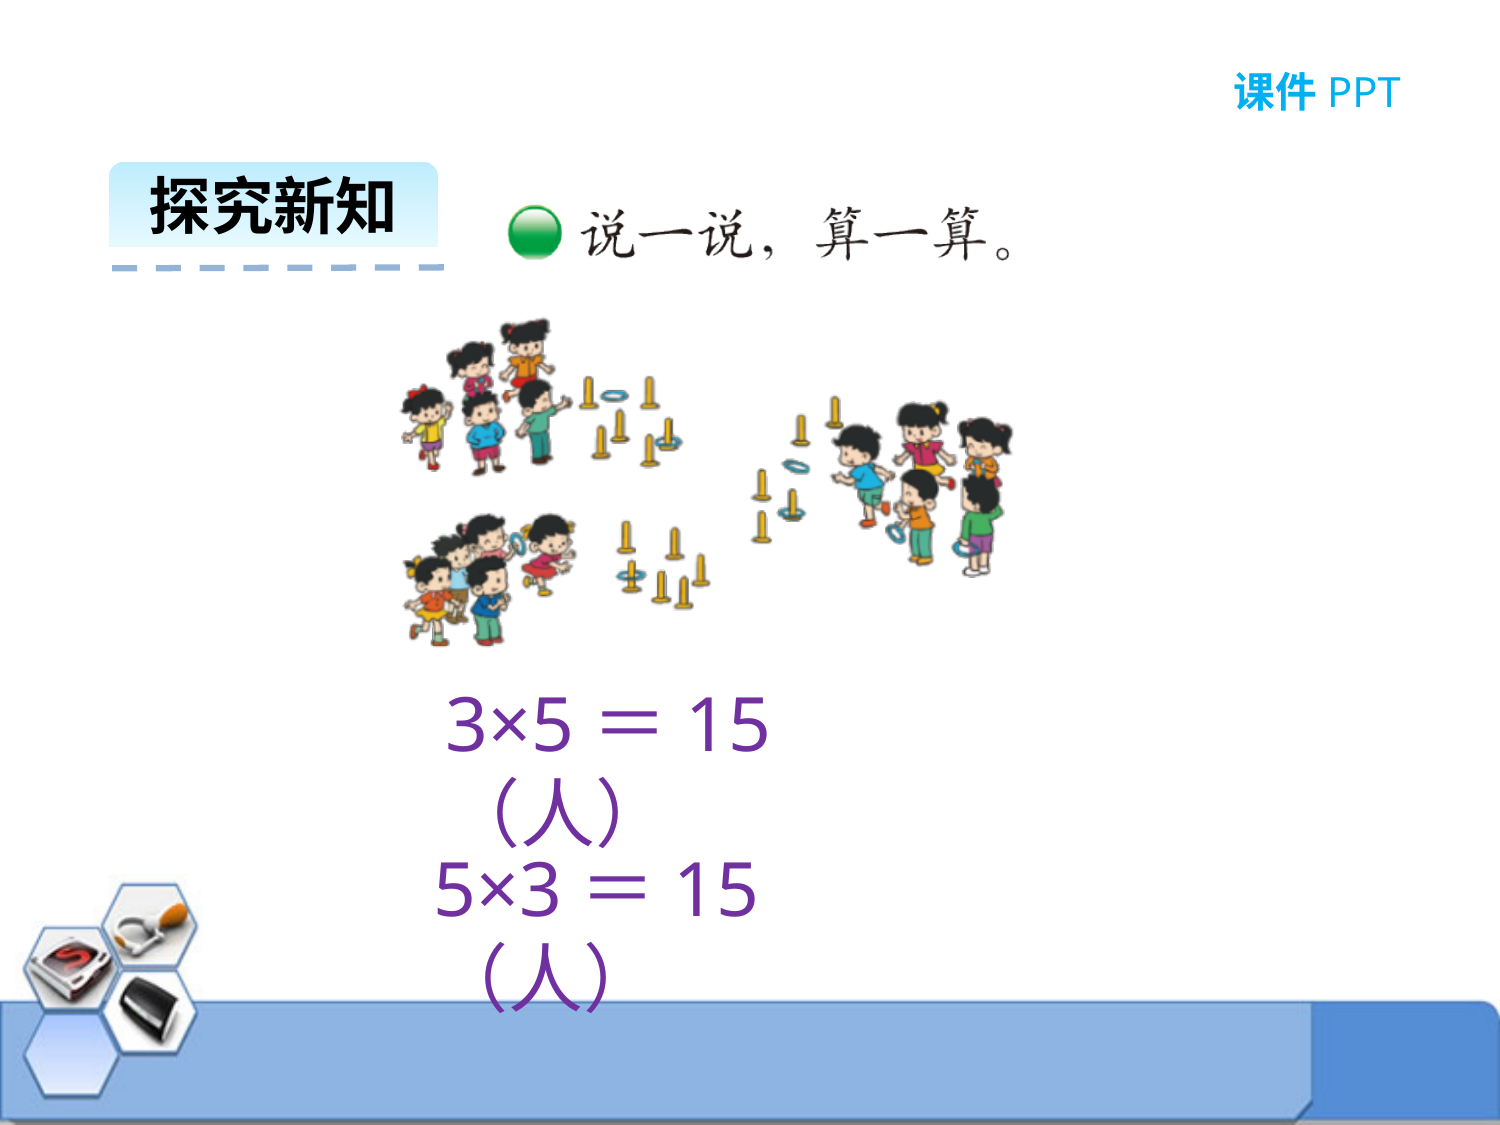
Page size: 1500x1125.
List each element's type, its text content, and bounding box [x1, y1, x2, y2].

text_box 5×3＝15（人） [419, 834, 936, 1029]
text_box 课件PPT [1218, 58, 1418, 124]
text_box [109, 161, 453, 269]
text_box 3×5＝15（人） [430, 668, 943, 864]
picture [0, 0, 1500, 1125]
